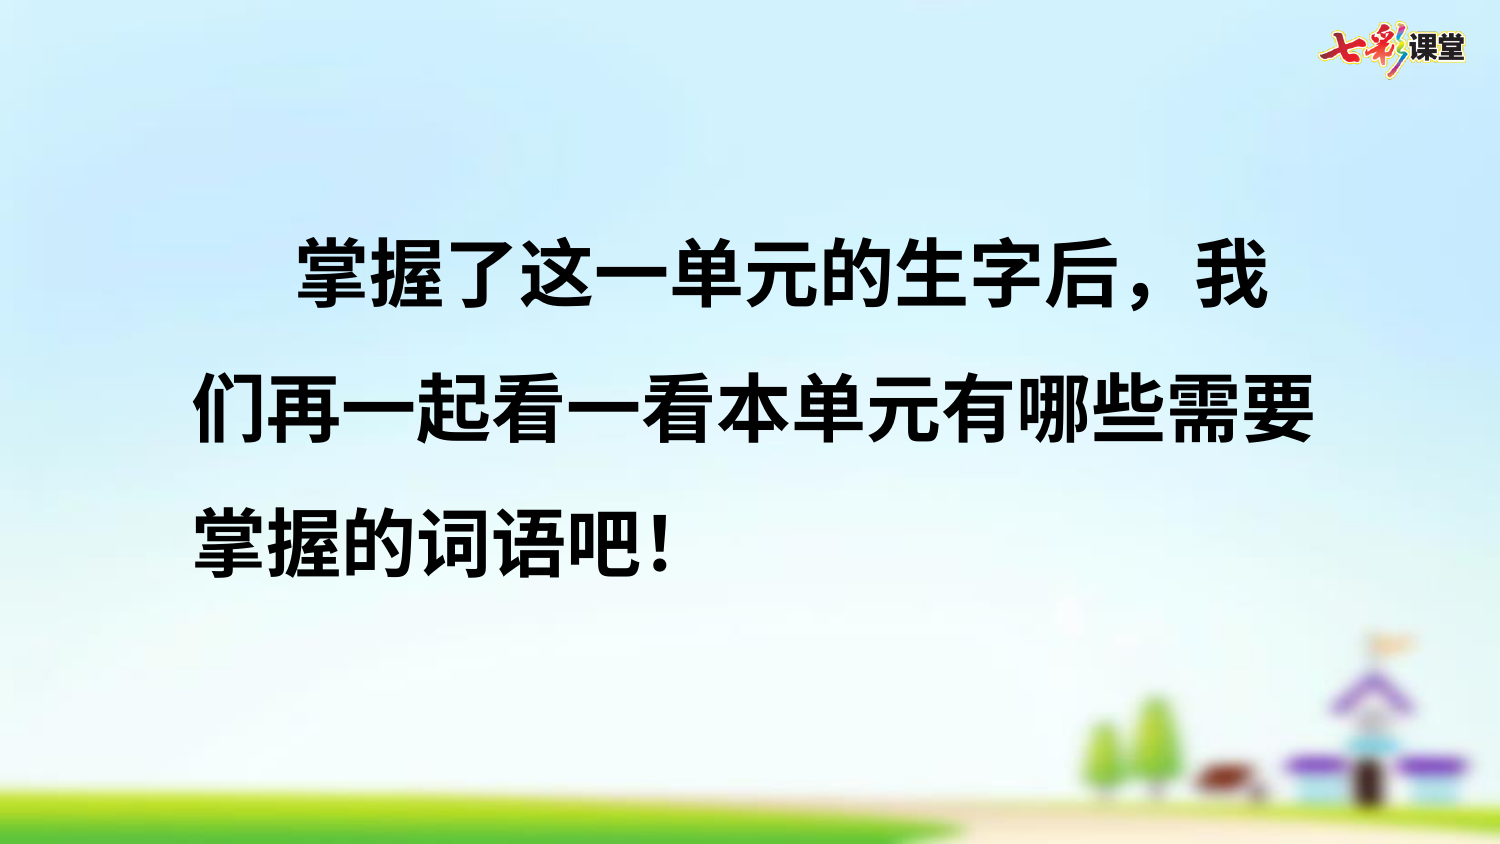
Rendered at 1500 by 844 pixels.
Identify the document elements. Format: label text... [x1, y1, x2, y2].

picture [0, 0, 1500, 844]
text_box 掌握了这一单元的生字后，我们再一起看一看本单元有哪些需要掌握的词语吧！ [176, 173, 1335, 594]
